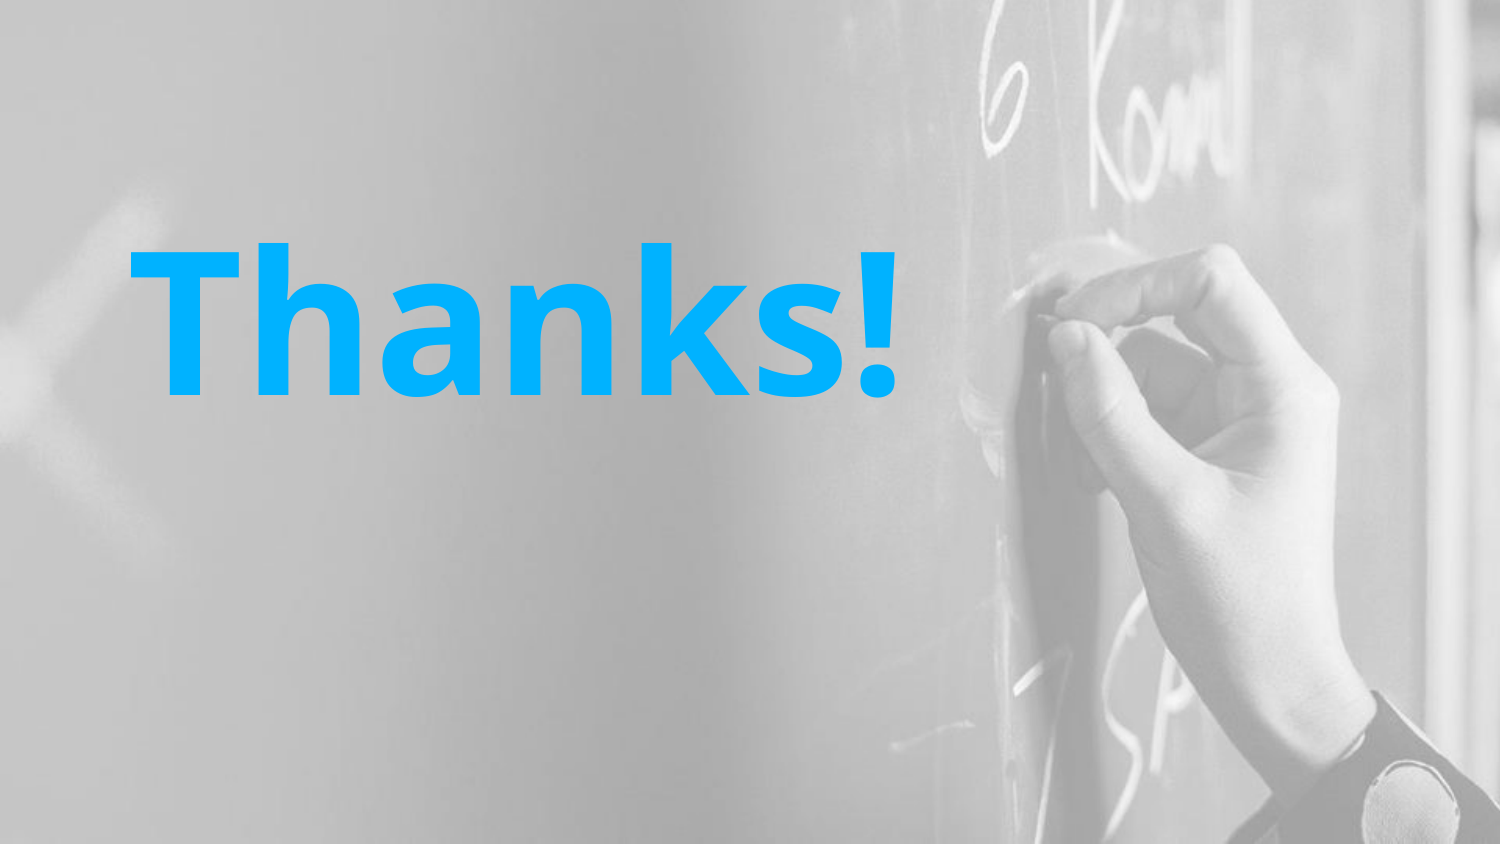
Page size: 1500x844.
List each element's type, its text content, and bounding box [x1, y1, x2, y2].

title Thanks! [112, 259, 1388, 450]
text_box [0, 0, 1500, 844]
